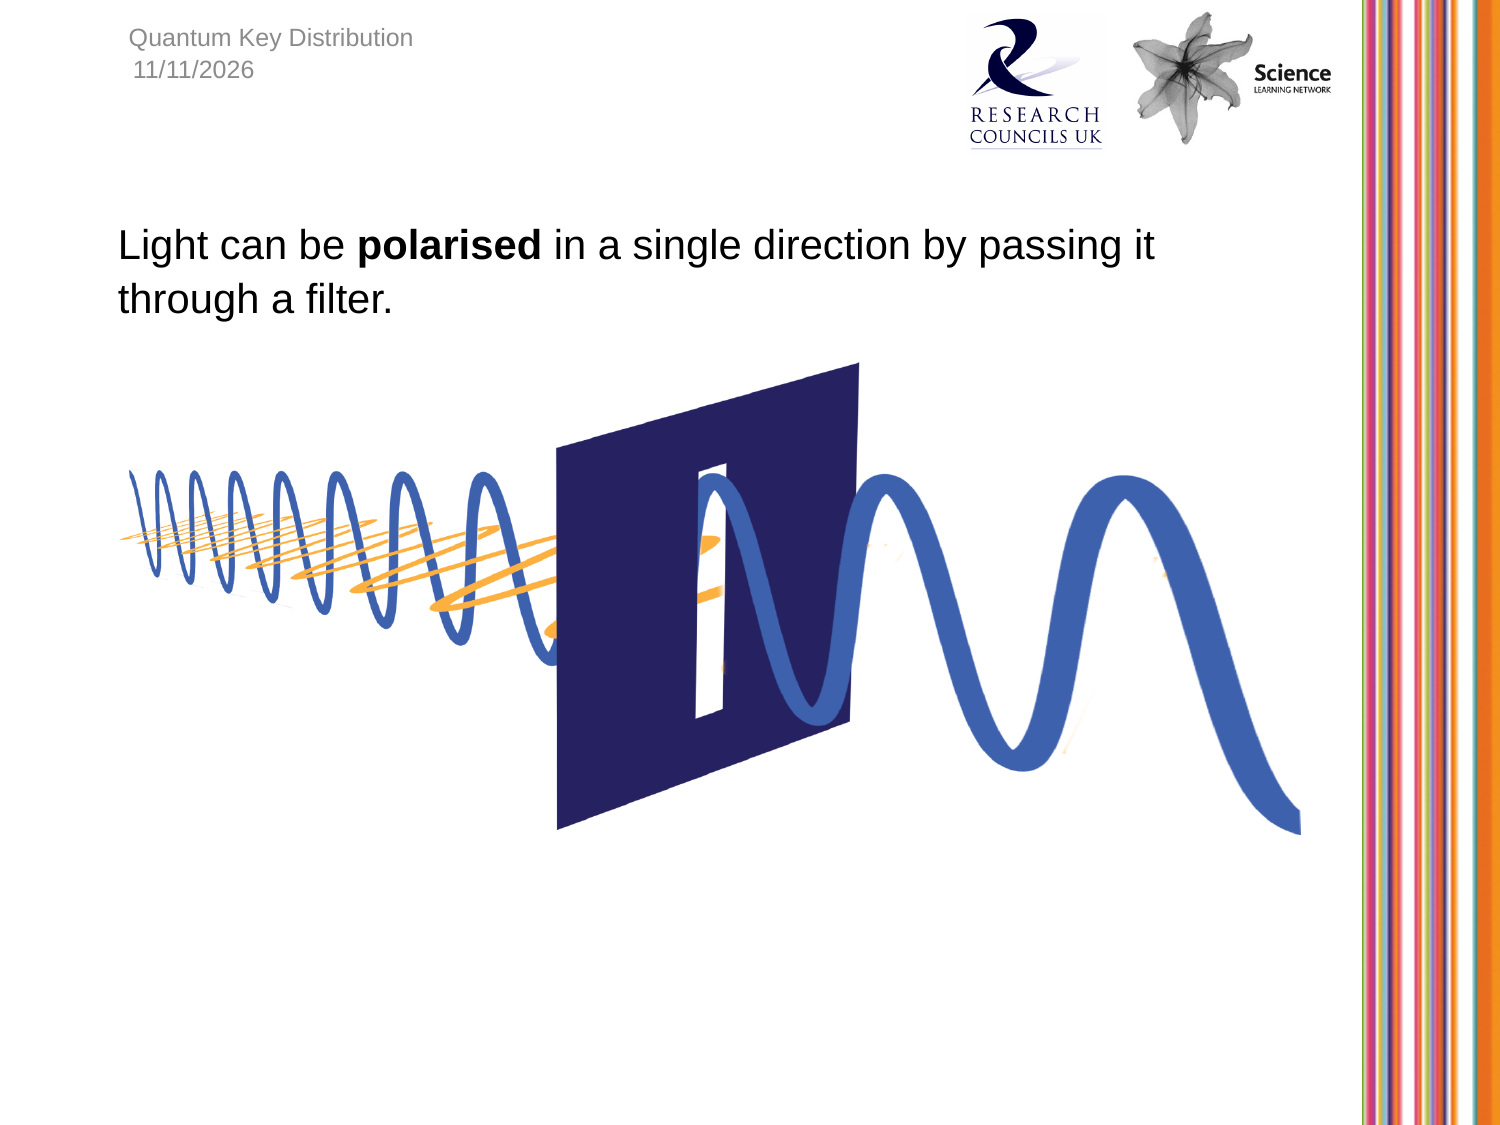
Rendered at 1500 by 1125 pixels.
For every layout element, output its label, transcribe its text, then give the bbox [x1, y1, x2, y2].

list Light can be polarised in a single direction by passing it through a filter. [117, 213, 1292, 361]
picture [965, 13, 1107, 155]
picture [1362, 0, 1500, 1125]
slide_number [117, 67, 456, 99]
picture [1122, 0, 1341, 155]
picture [119, 361, 1301, 836]
footer Quantum Key Distribution [113, 6, 621, 67]
